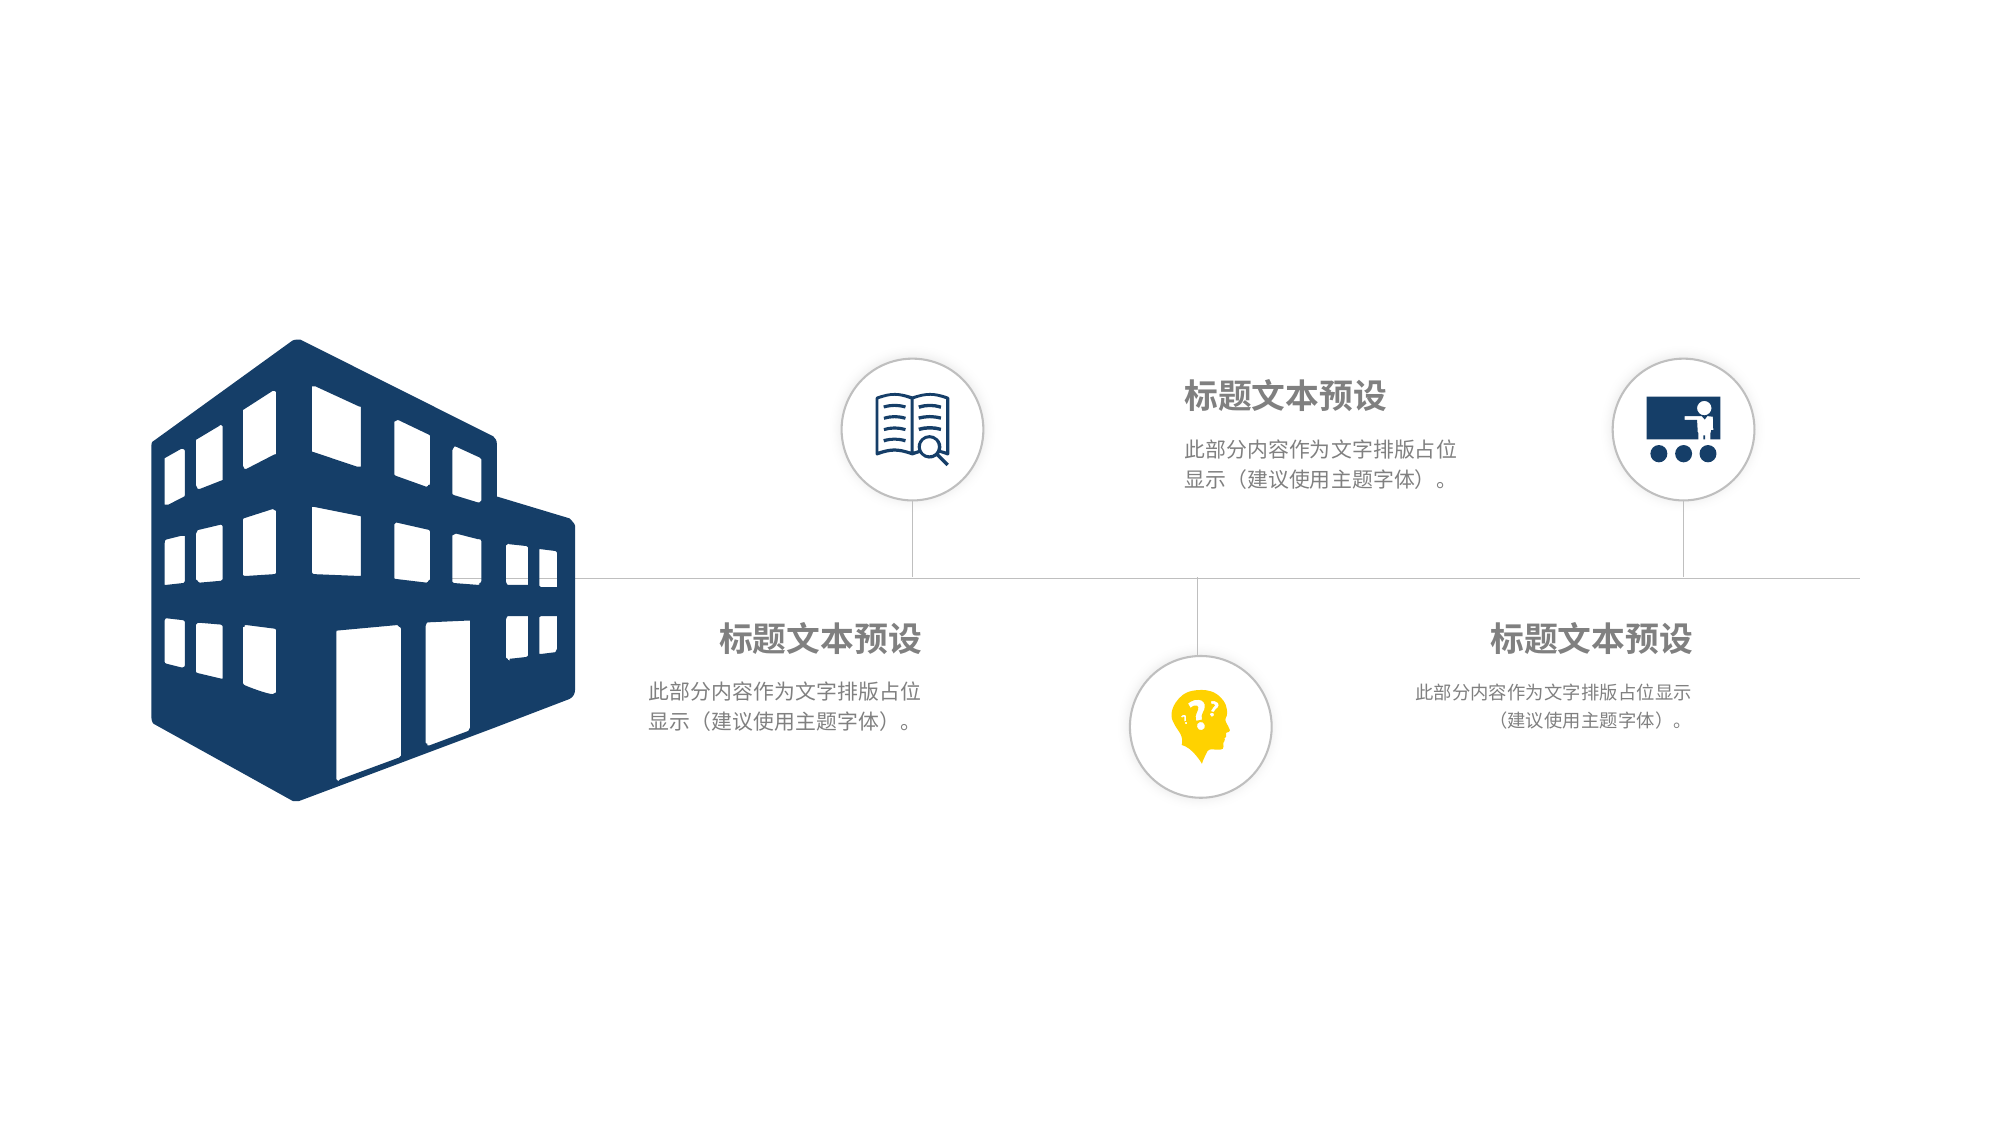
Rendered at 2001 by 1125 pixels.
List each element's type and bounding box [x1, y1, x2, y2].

text_box [151, 339, 451, 802]
text_box [451, 358, 1861, 798]
